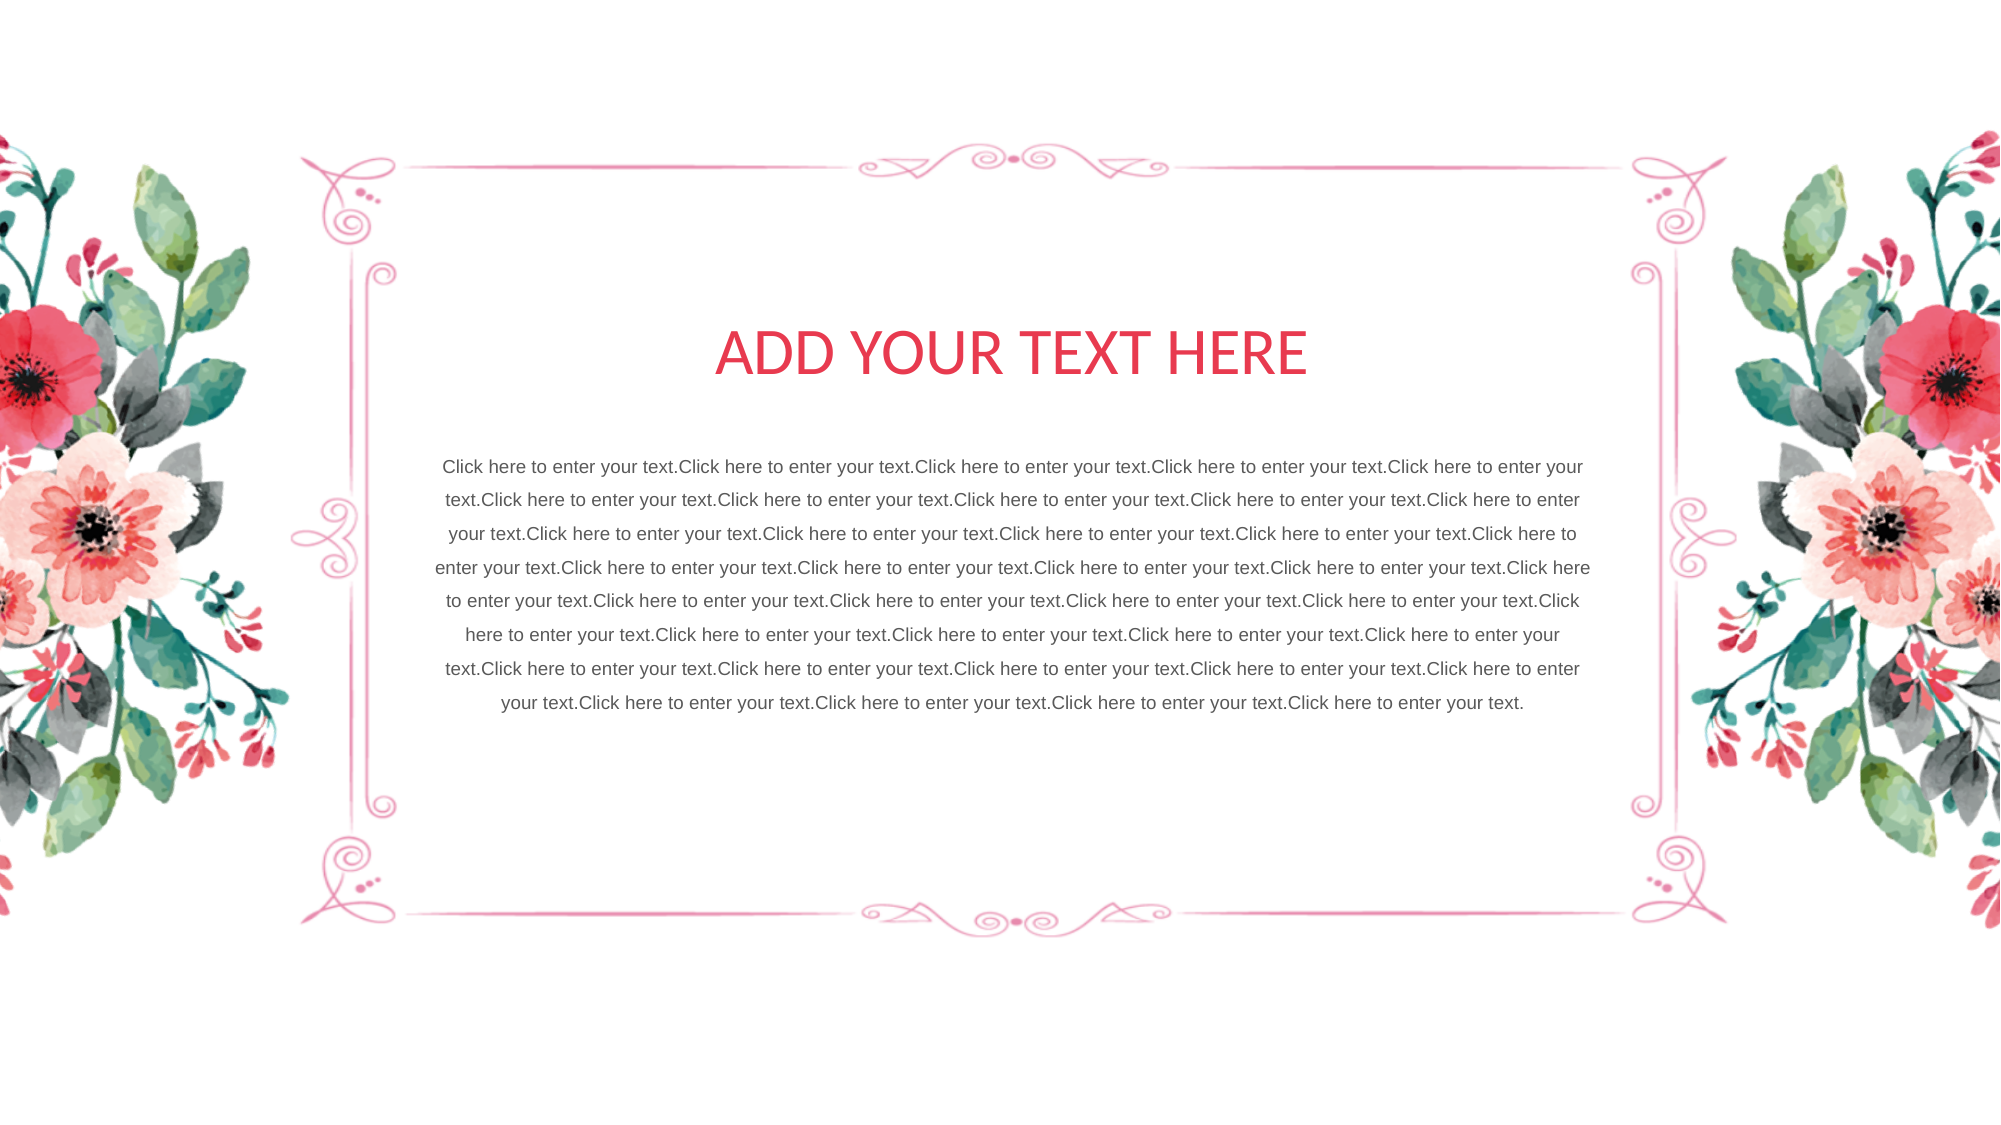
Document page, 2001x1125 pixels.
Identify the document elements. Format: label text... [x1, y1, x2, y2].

text_box Click here to enter your text.Click here to enter your text.Click here to enter your text.Click here to enter your text.Click here to enter your text.Click here to enter your text.Click here to enter your text.Click here to enter your text.Click here to enter your text.Click here to enter your text.Click here to enter your text.Click here to enter your text.Click here to enter your text.Click here to enter your text.Click here to enter your text.Click here to enter your text.Click here to enter your text.Click here to enter your text.Click here to enter your text.Click here to enter your text.Click here to enter your text.Click here to enter your text.Click here to enter your text.Click here to enter your text.Click here to enter your text.Click here to enter your text.Click here to enter your text.Click here to enter your text.Click here to enter your text.Click here to enter your text.Click here to enter your text.Click here to enter your text.Click here to enter your text.Click here to enter your text.Click here to enter your text.Click here to enter your text.Click here to enter your text.Click here to enter your text. [1417, 435, 1531, 721]
text_box Click here to enter your text.Click here to enter your text.Click here to enter your text.Click here to enter your text.Click here to enter your text.Click here to enter your text.Click here to enter your text.Click here to enter your text.Click here to enter your text.Click here to enter your text.Click here to enter your text.Click here to enter your text.Click here to enter your text.Click here to enter your text.Click here to enter your text.Click here to enter your text.Click here to enter your text.Click here to enter your text.Click here to enter your text.Click here to enter your text.Click here to enter your text.Click here to enter your text.Click here to enter your text.Click here to enter your text.Click here to enter your text.Click here to enter your text.Click here to enter your text.Click here to enter your text.Click here to enter your text.Click here to enter your text.Click here to enter your text.Click here to enter your text.Click here to enter your text.Click here to enter your text.Click here to enter your text.Click here to enter your text.Click here to enter your text.Click here to enter your text. [448, 435, 608, 721]
picture [0, 0, 2000, 1125]
